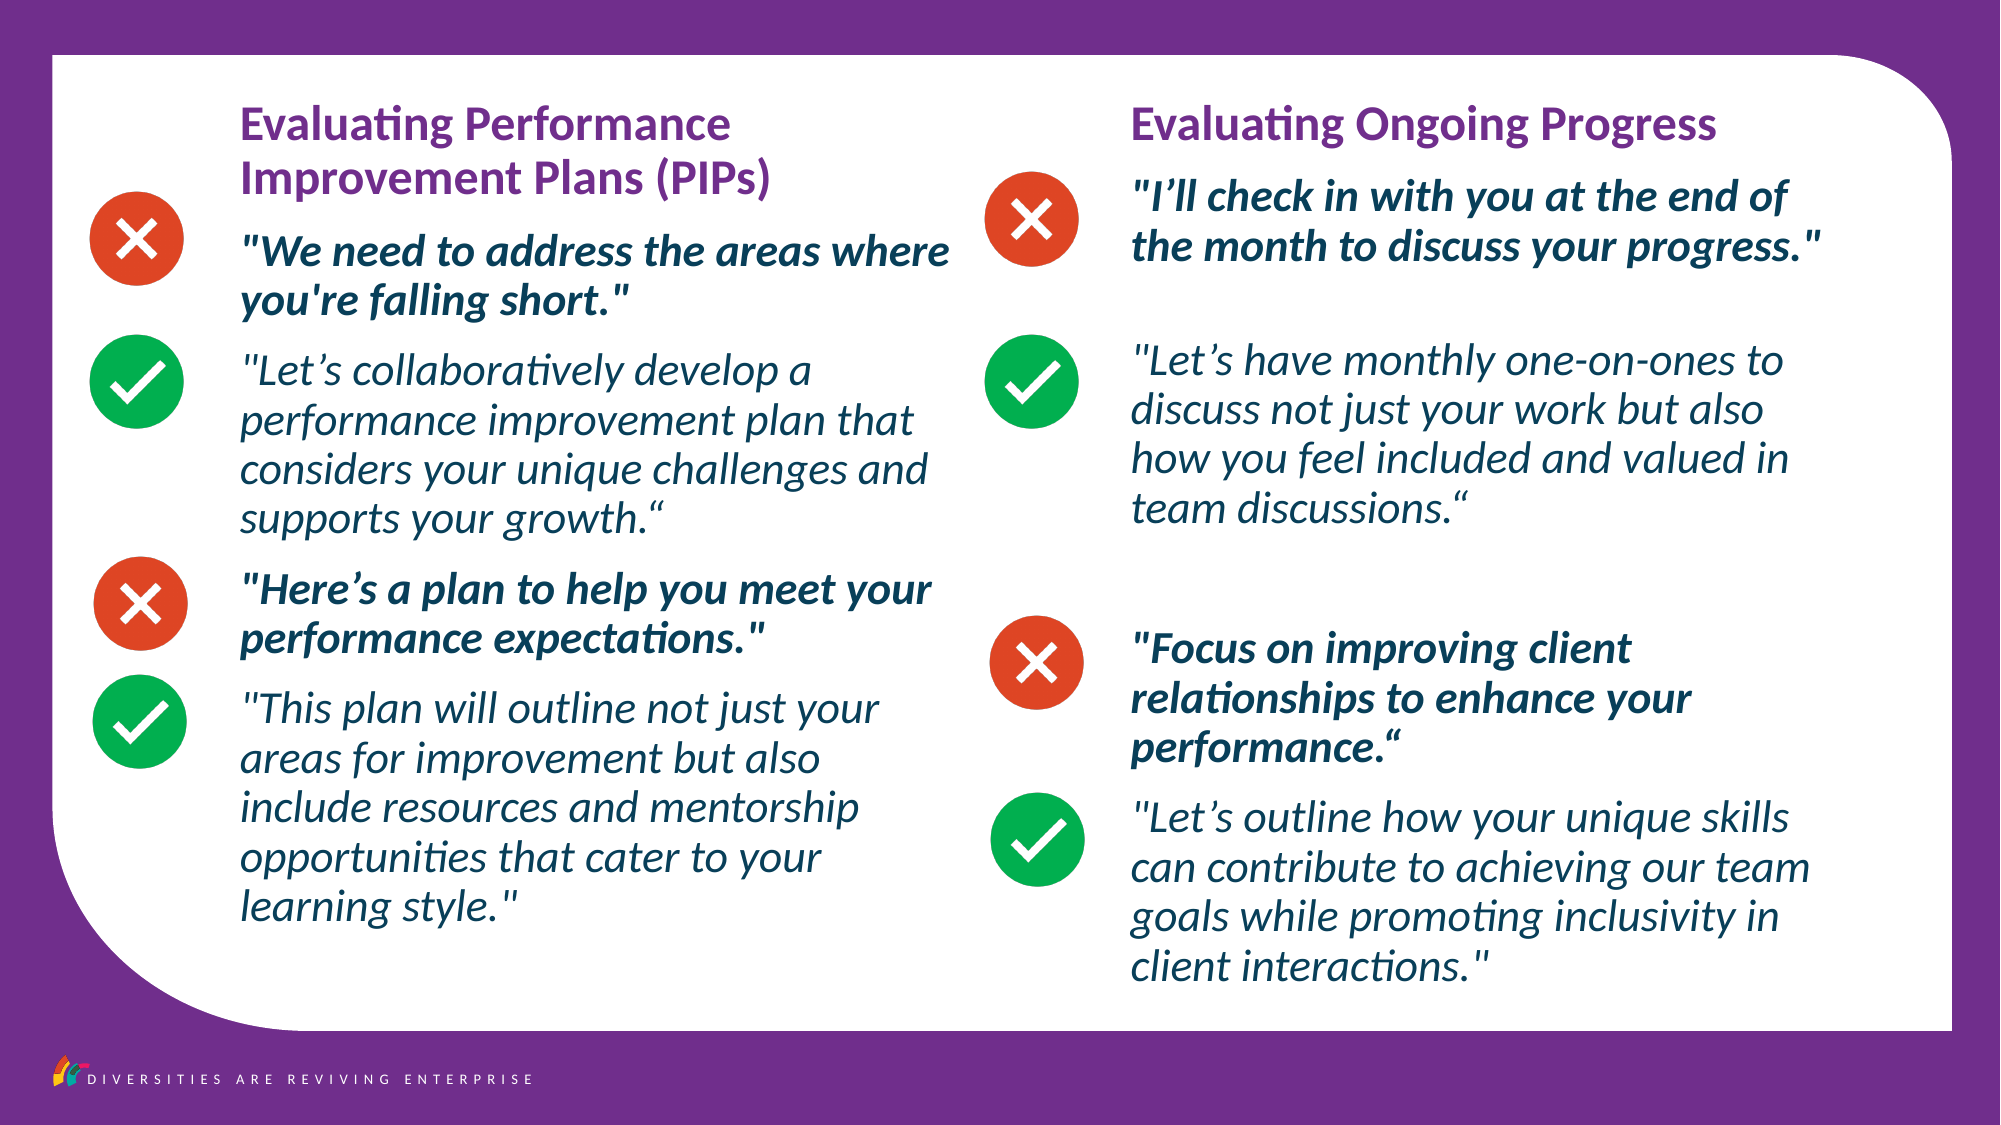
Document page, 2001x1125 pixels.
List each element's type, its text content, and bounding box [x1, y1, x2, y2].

picture [972, 322, 1091, 441]
picture [972, 159, 1091, 279]
picture [977, 603, 1096, 722]
picture [77, 179, 196, 298]
list Evaluating Performance Improvement Plans (PIPs) "We need to address the areas where you're falling short." "Let’s collaboratively develop a performance improvement plan that considers your unique challenges and supports your growth.“ "Here’s a plan to help you meet your performance expectations." "This plan will outline not just your areas for improvement but also include resources and mentorship opportunities that cater to your learning style." [225, 90, 979, 722]
picture [978, 780, 1097, 899]
picture [80, 544, 200, 781]
picture [77, 322, 196, 441]
text_box Evaluating Ongoing Progress "I’ll check in with you at the end of the month to discuss your progress." "Let’s have monthly one-on-ones to discuss not just your work but also how you feel included and valued in team discussions.“ "Focus on improving client relationships to enhance your performance.“ "Let’s outline how your unique skills can contribute to achieving our team goals while promoting inclusivity in client interactions." [1115, 90, 1869, 722]
